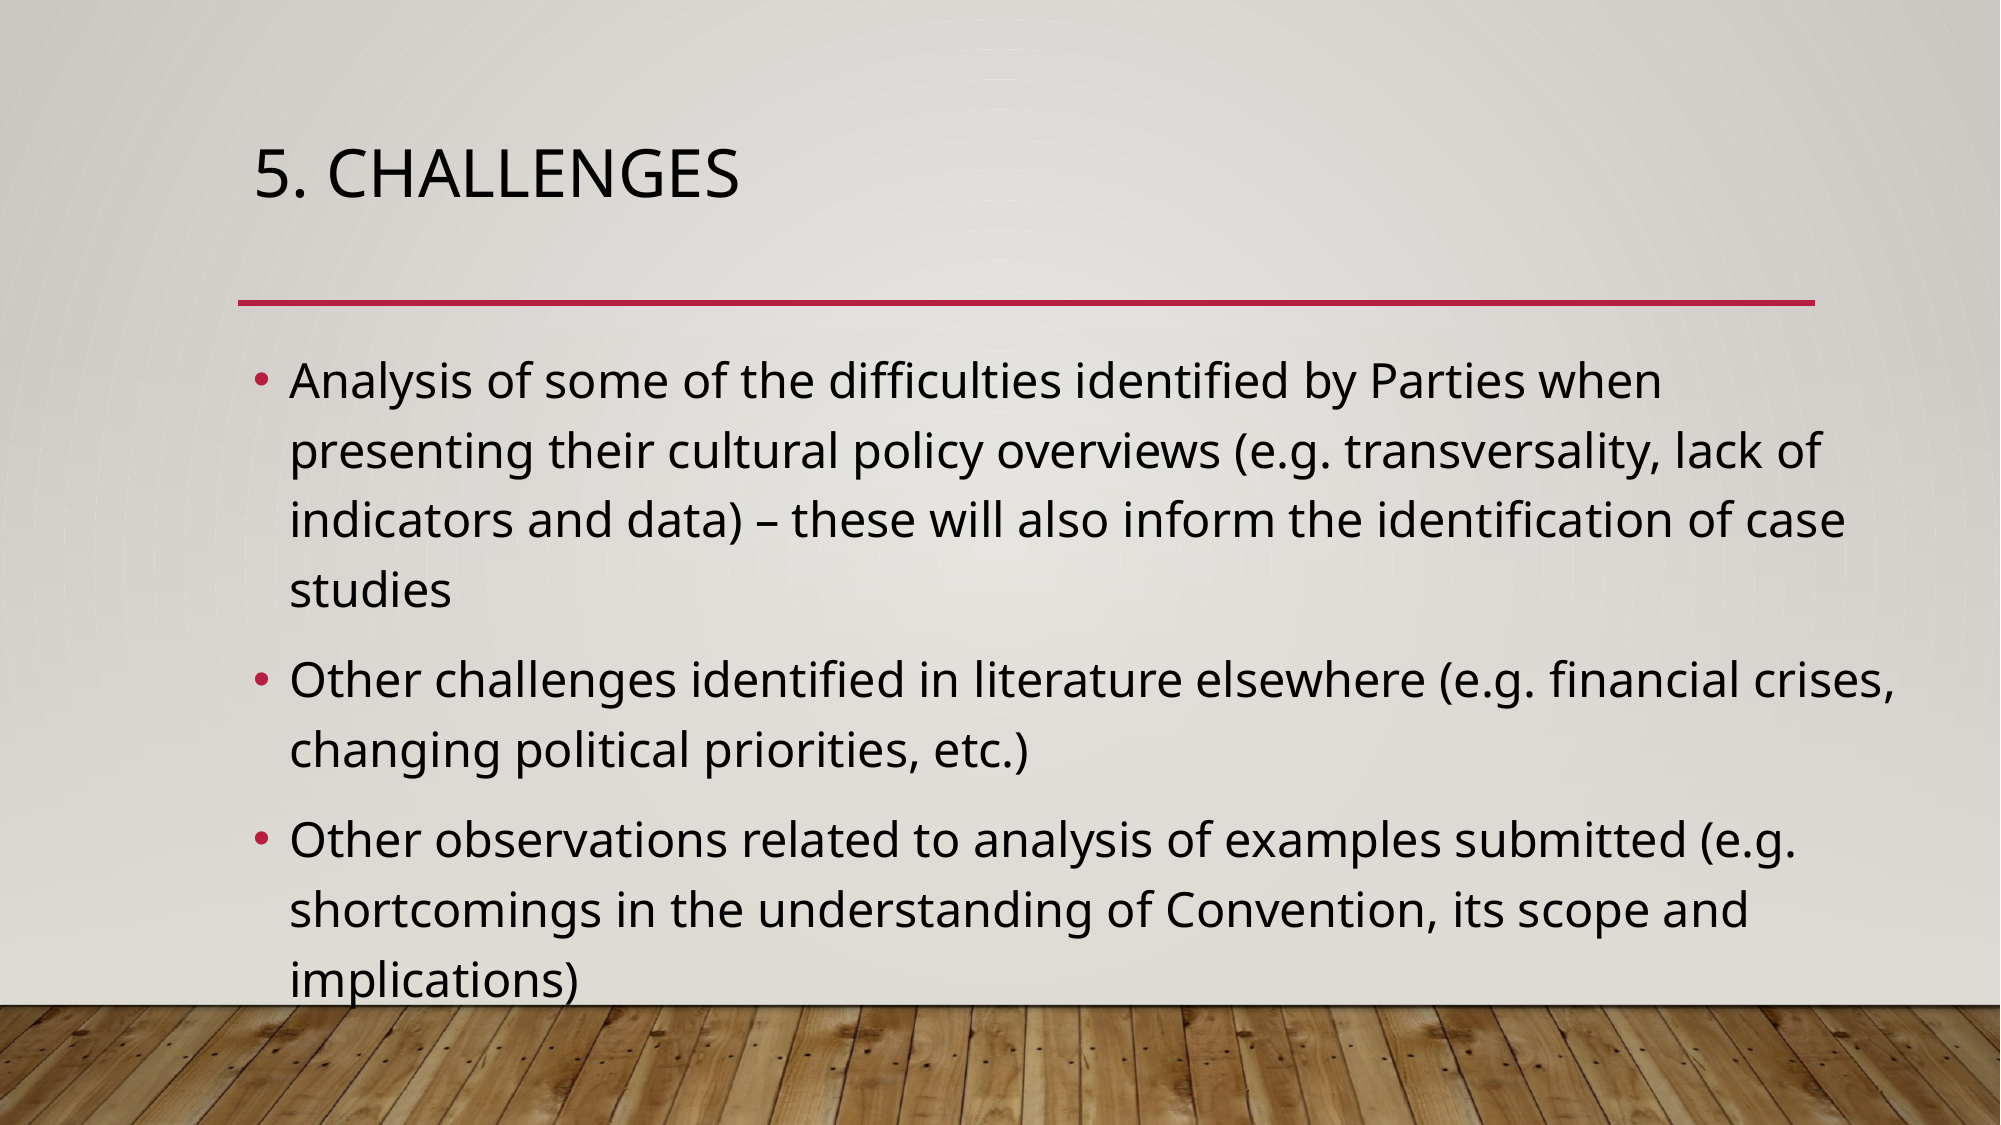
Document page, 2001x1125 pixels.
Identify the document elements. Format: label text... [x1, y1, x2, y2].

list Analysis of some of the difficulties identified by Parties when presenting their cultural policy overviews (e.g. transversality, lack of indicators and data) – these will also inform the identification of case studies Other challenges identified in literature elsewhere (e.g. financial crises, changing political priorities, etc.) Other observations related to analysis of examples submitted (e.g. shortcomings in the understanding of Convention, its scope and implications) [238, 330, 1918, 1016]
picture [0, 1005, 2000, 1125]
title 5. challenges [238, 131, 1814, 305]
